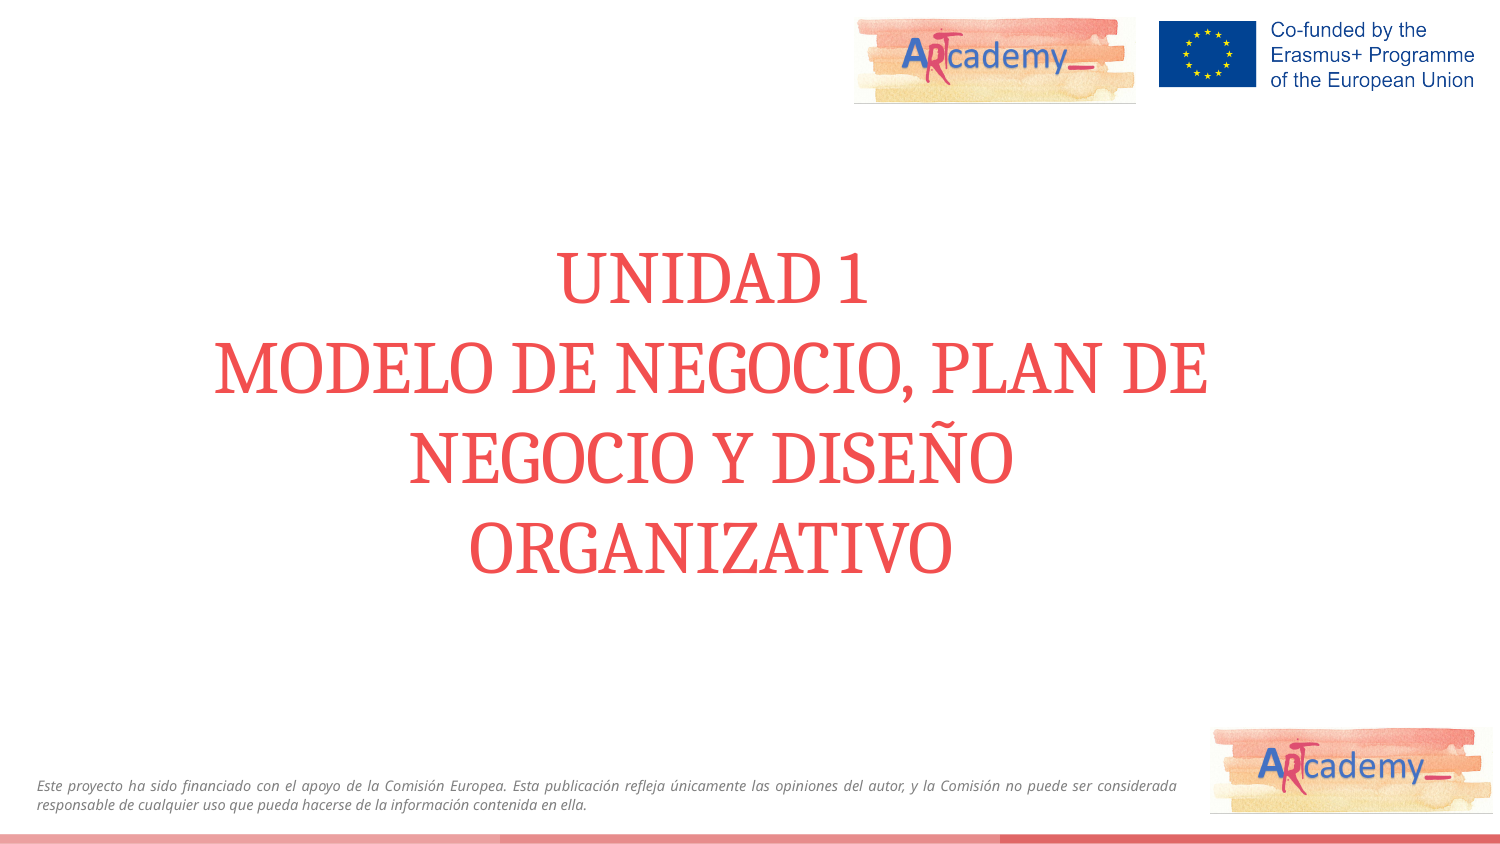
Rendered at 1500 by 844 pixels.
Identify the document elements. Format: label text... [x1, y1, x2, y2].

text_box Este proyecto ha sido financiado con el apoyo de la Comisión Europea. Esta publicación refleja únicamente las opiniones del autor, y la Comisión no puede ser considerada responsable de cualquier uso que pueda hacerse de la información contenida en ella. [21, 767, 1193, 813]
title UNIDAD 1 MODELO DE NEGOCIO, PLAN DE NEGOCIO Y DISEÑO ORGANIZATIVO [177, 138, 1246, 604]
picture [1158, 21, 1474, 91]
picture [854, 0, 1137, 134]
picture [1210, 709, 1493, 844]
